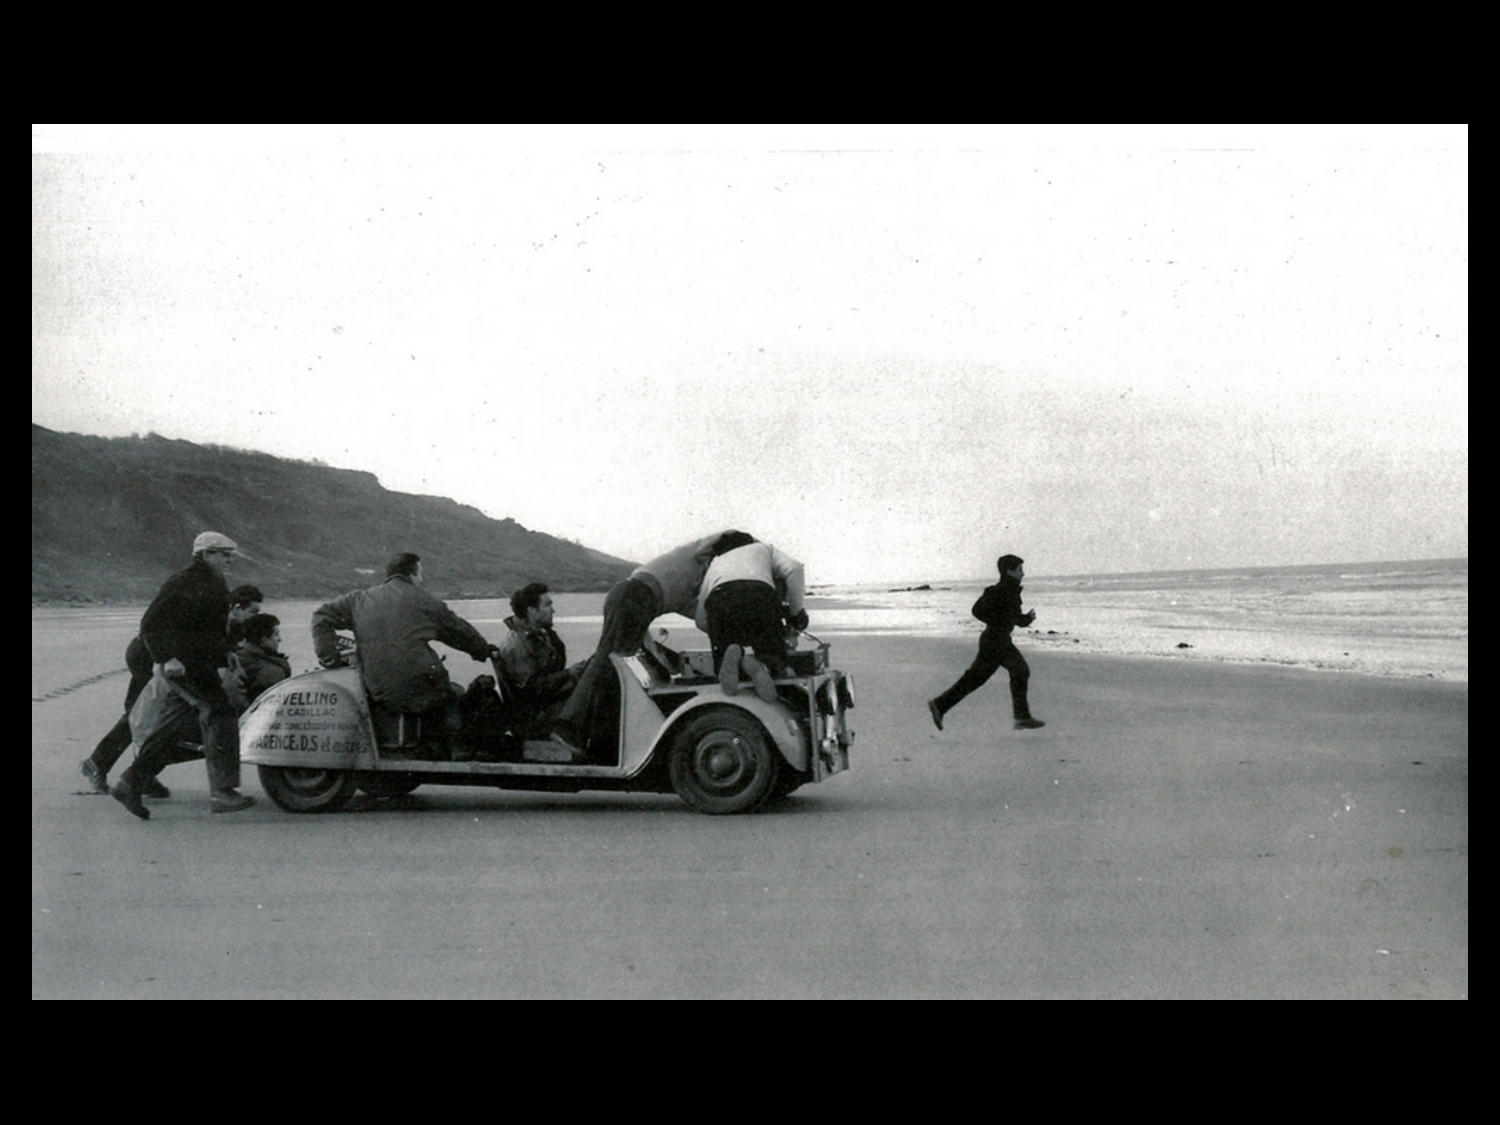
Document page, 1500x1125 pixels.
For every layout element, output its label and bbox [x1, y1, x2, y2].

picture [31, 124, 1469, 1001]
